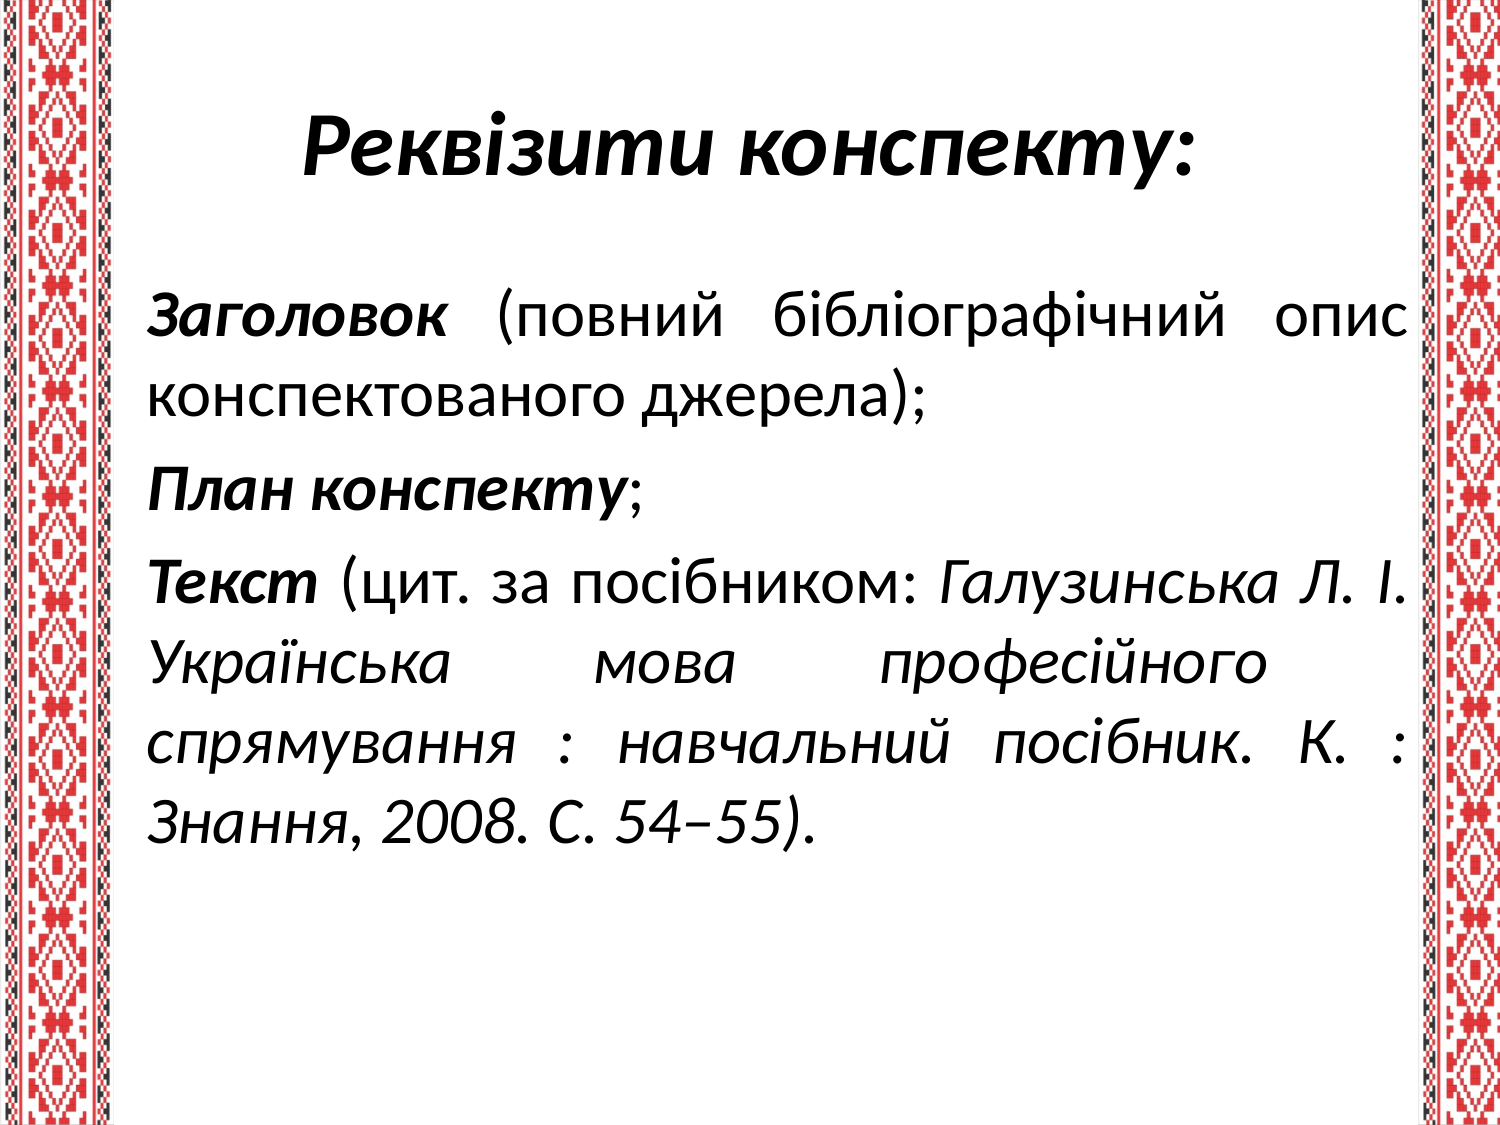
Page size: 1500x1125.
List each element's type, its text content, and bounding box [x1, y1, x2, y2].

picture [0, 1, 620, 1124]
picture [911, 1, 1500, 1124]
list Заголовок (повний бібліографічний опис конспектованого джерела); План конспекту; Текст (цит. за посібником: Галузинська Л. І. Українська мова професійного спрямування : навчальний посібник. К. : Знання, 2008. С. 54–55). [114, 262, 1418, 1005]
title Реквізити конспекту: [114, 45, 1418, 233]
